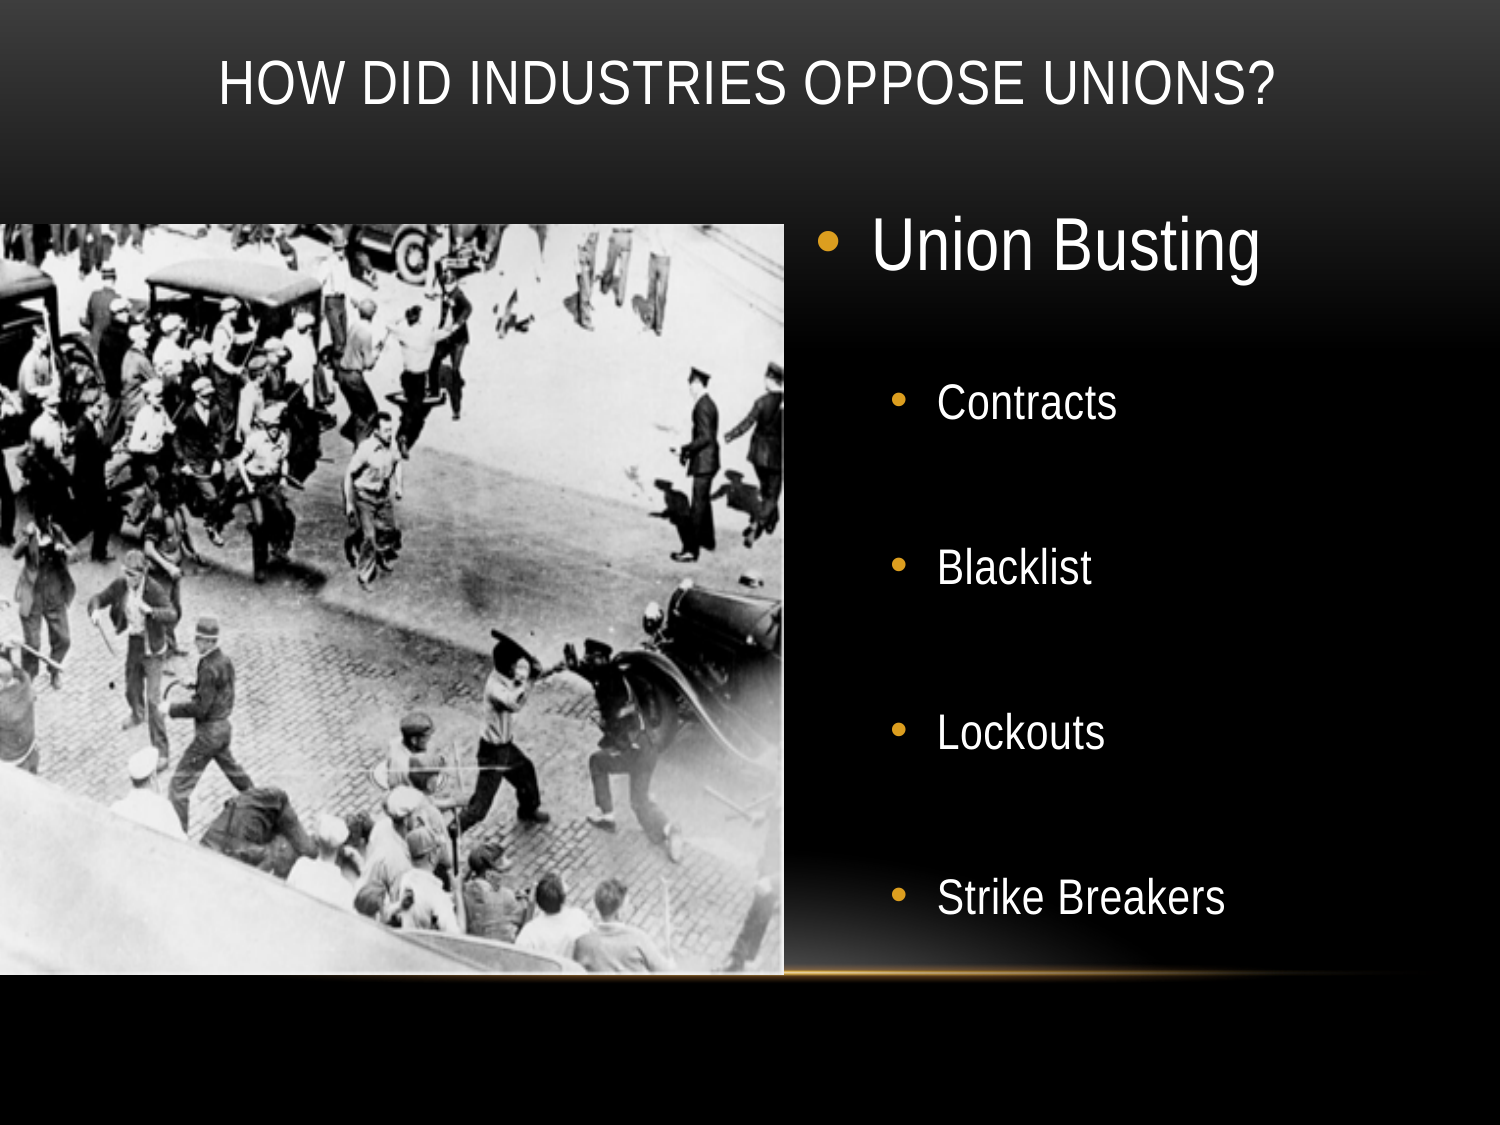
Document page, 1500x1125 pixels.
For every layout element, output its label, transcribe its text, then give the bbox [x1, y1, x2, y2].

title How dID industries oppose Unions? [0, 0, 1500, 125]
picture [0, 125, 1500, 1125]
list Union Busting Contracts Blacklist Lockouts Strike Breakers [800, 187, 1413, 988]
